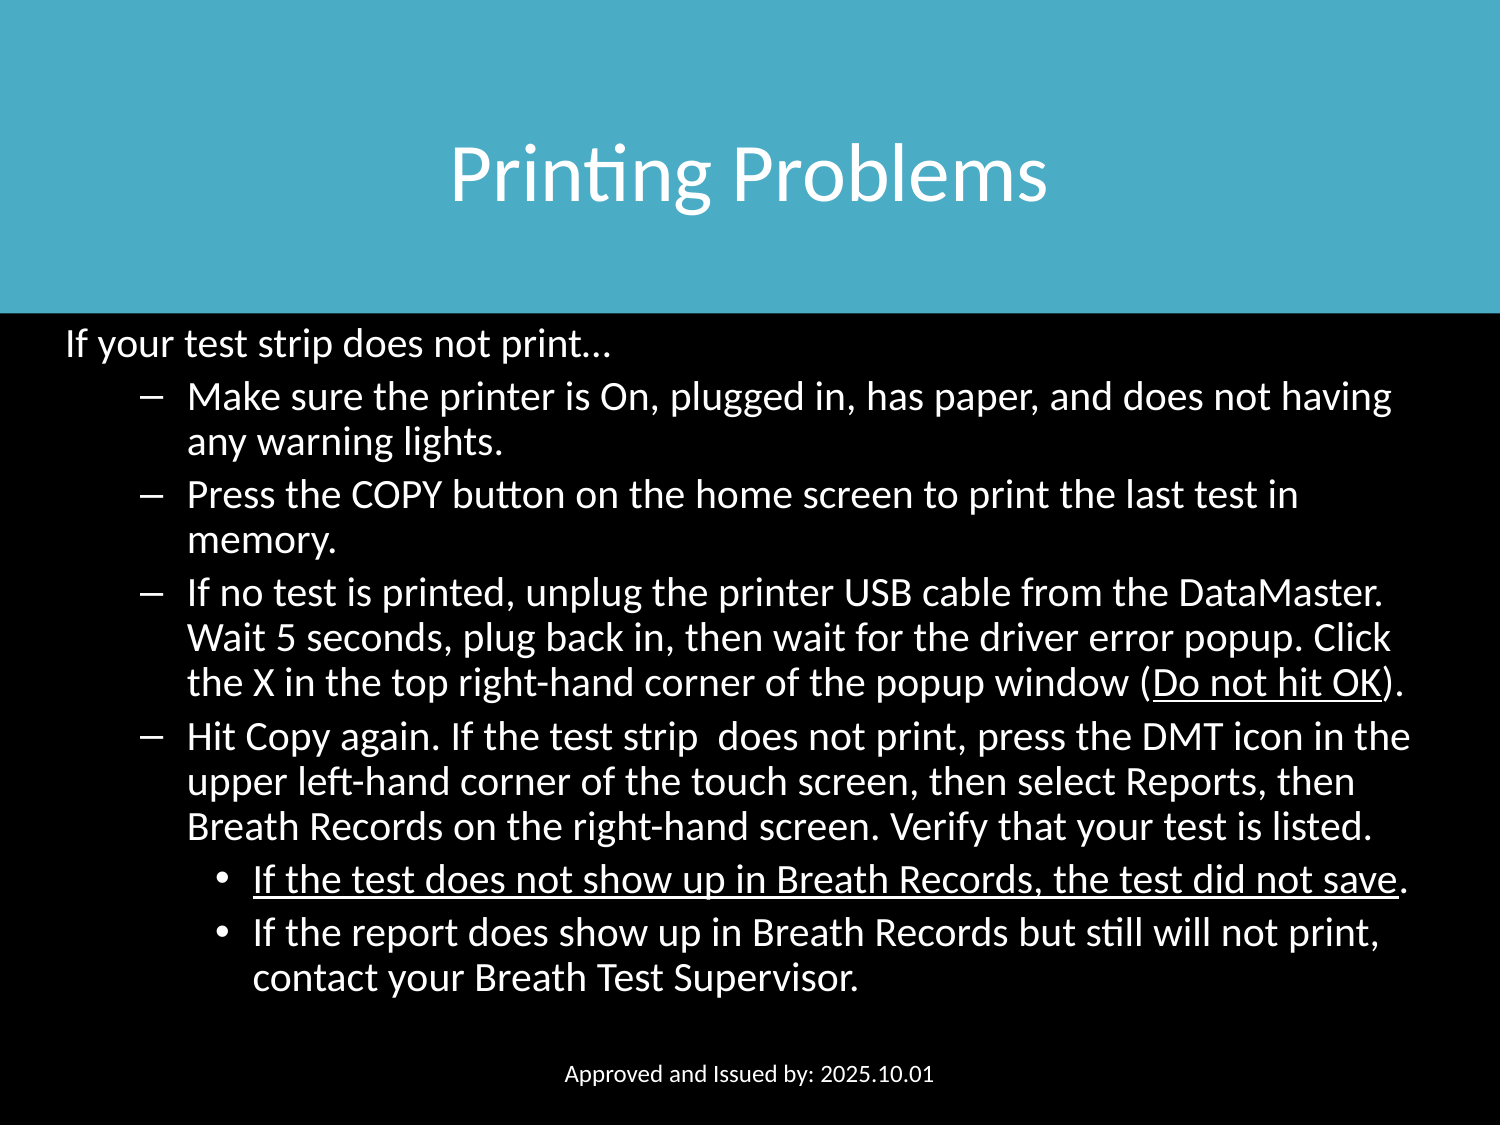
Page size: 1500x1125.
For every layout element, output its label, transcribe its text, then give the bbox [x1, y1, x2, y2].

title Printing Problems [103, 59, 1397, 278]
text_box [0, 0, 1500, 316]
footer Approved and Issued by: 2025.10.01 [512, 1042, 988, 1103]
list If your test strip does not print… Make sure the printer is On, plugged in, has paper, and does not having any warning lights. Press the COPY button on the home screen to print the last test in memory. If no test is printed, unplug the printer USB cable from the DataMaster. Wait 5 seconds, plug back in, then wait for the driver error popup. Click the X in the top right-hand corner of the popup window (Do not hit OK). Hit Copy again. If the test strip does not print, press the DMT icon in the upper left-hand corner of the touch screen, then select Reports, then Breath Records on the right-hand screen. Verify that your test is listed. If the test does not show up in Breath Records, the test did not save. If the report does show up in Breath Records but still will not print, contact your Breath Test Supervisor. [50, 313, 1450, 1043]
